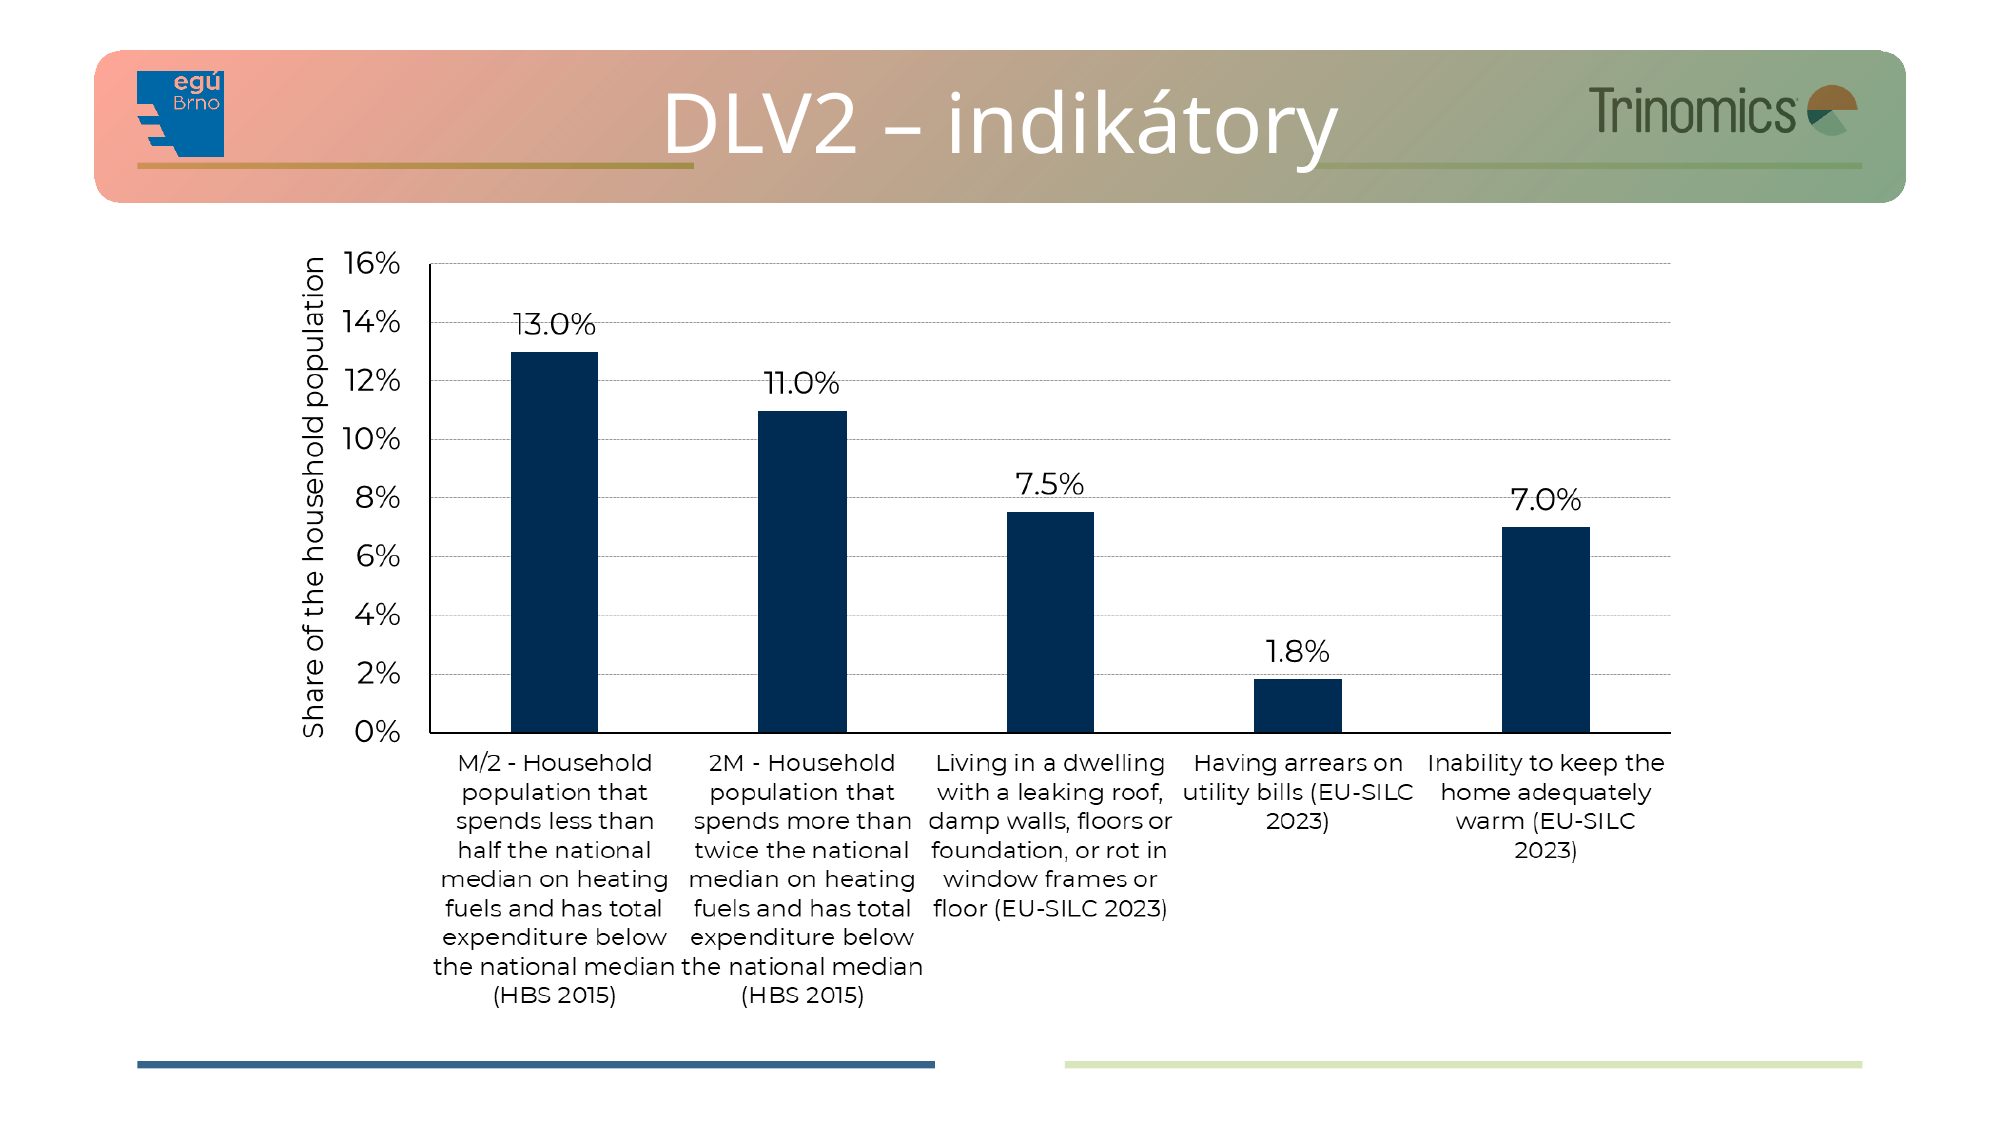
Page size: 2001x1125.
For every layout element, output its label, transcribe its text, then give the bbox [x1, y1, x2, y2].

picture [137, 71, 224, 157]
picture [266, 234, 1691, 1057]
text_box [109, 202, 1906, 1042]
text_box DLV2 – indikátory [94, 50, 1906, 203]
